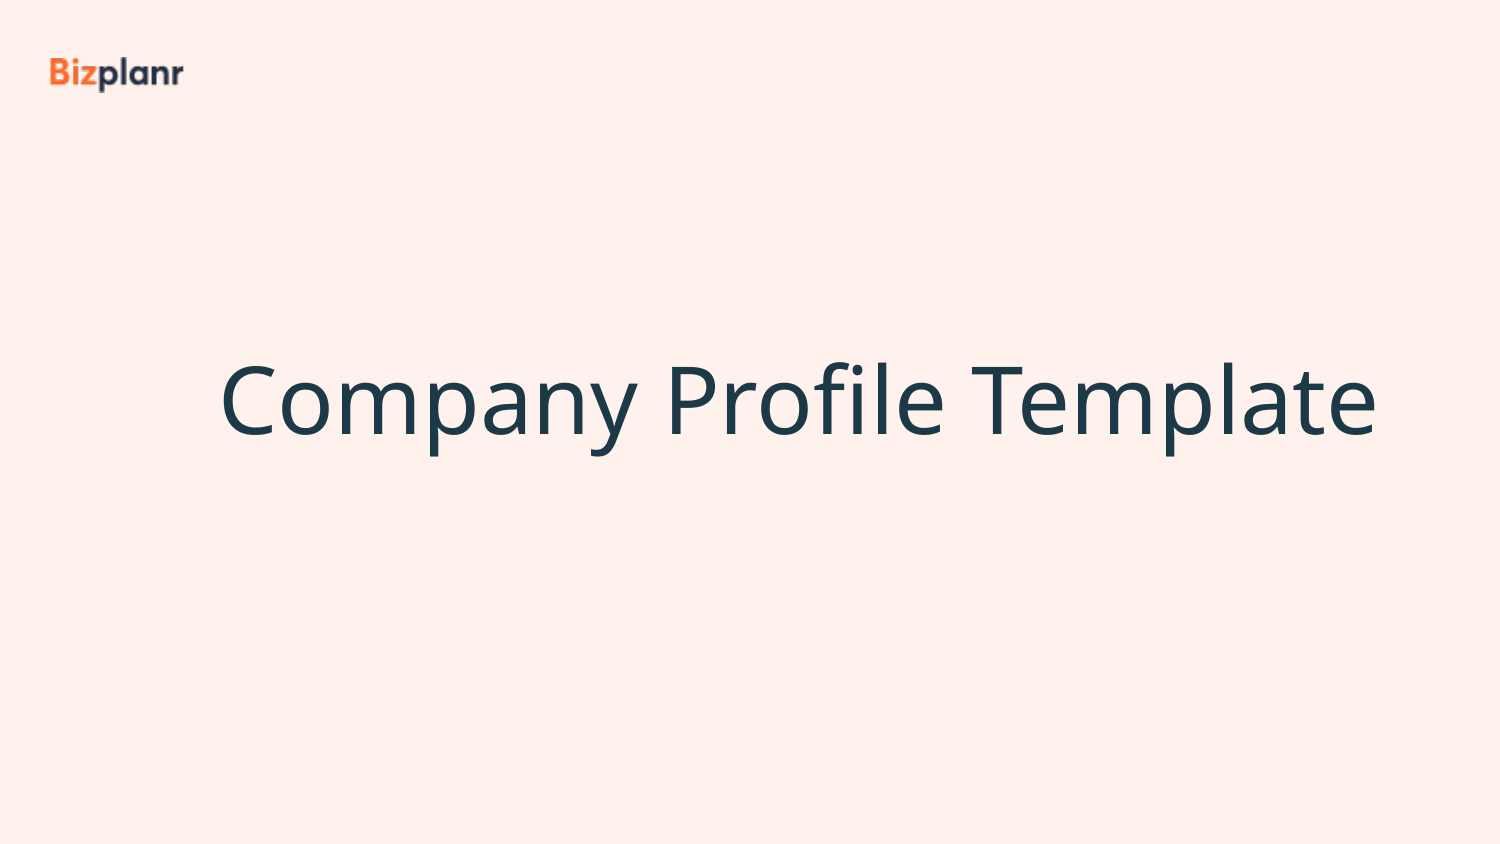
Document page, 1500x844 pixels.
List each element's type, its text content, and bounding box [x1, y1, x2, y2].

picture [49, 57, 185, 93]
title Company Profile Template [203, 338, 1400, 496]
